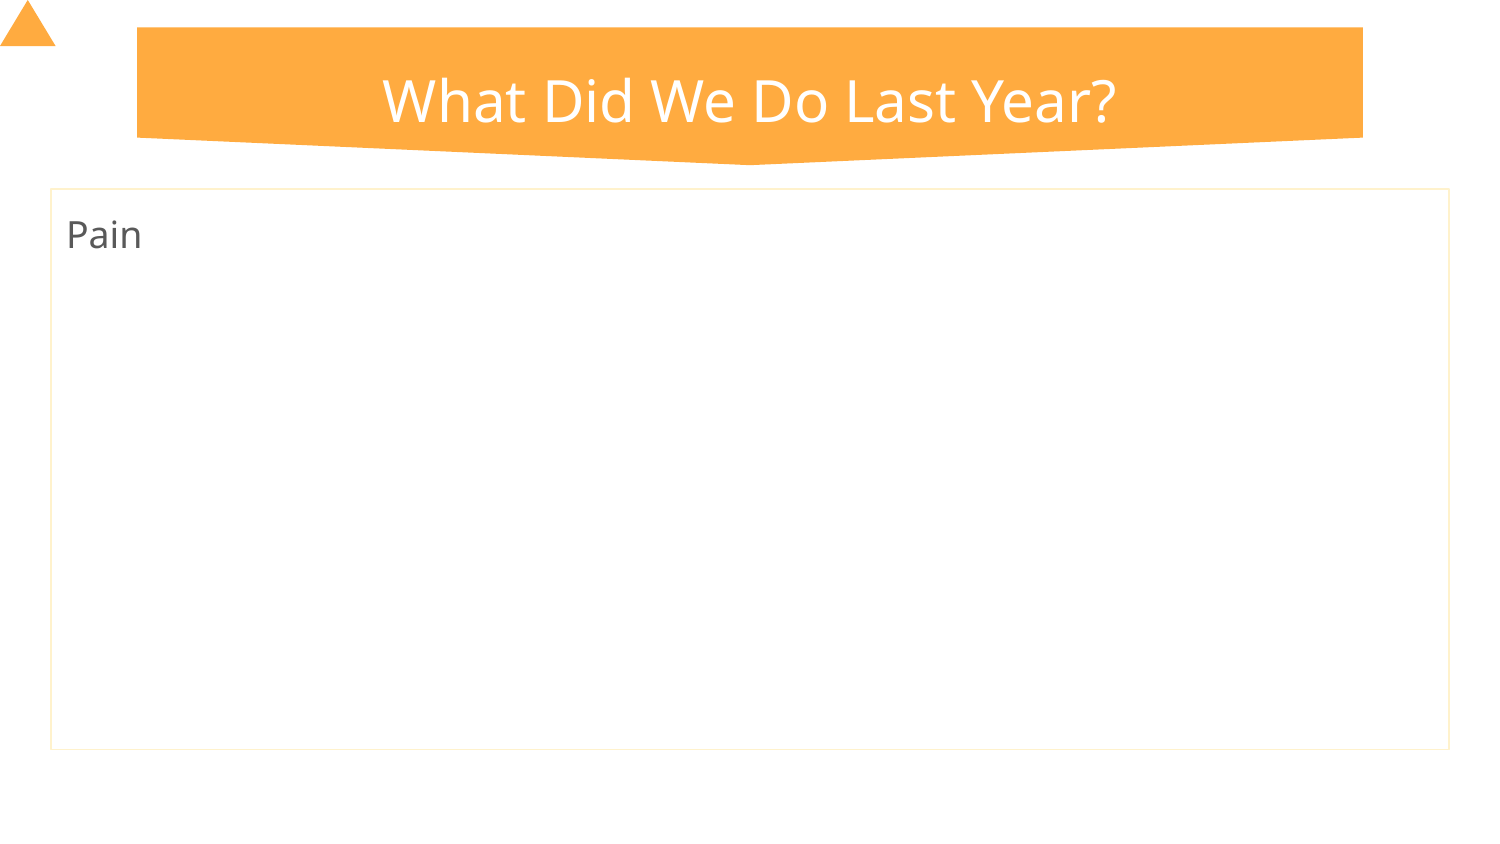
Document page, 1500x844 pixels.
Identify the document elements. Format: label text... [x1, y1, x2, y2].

title What Did We Do Last Year? [51, 49, 1449, 144]
text_box [0, 0, 56, 47]
text_box [279, 144, 1221, 166]
text_box [137, 27, 1363, 49]
list Pain [51, 189, 1449, 750]
